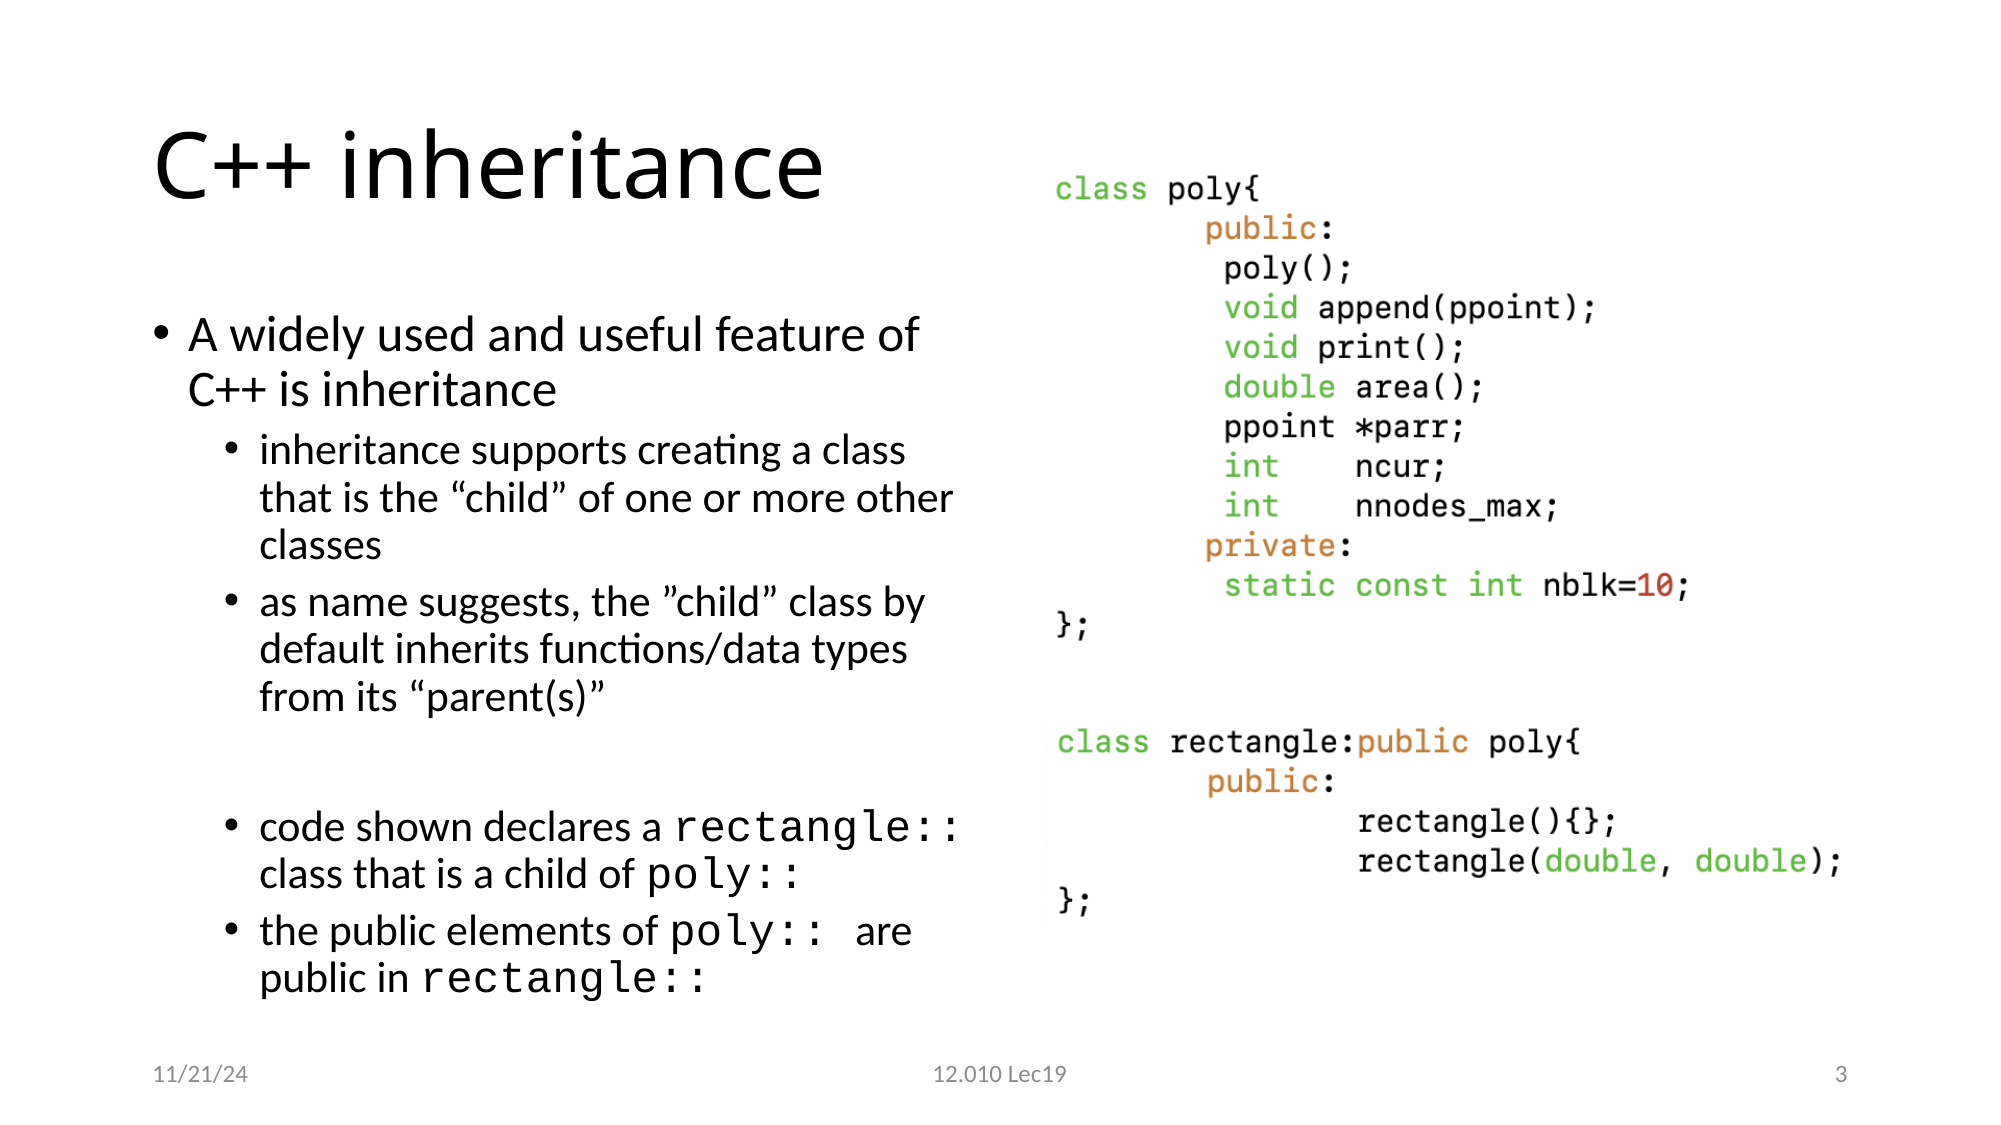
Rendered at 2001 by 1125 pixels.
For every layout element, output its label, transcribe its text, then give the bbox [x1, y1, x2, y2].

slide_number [137, 1042, 588, 1103]
picture [1046, 168, 1968, 648]
title C++ inheritance [137, 59, 1863, 278]
slide_number 3 [1412, 1042, 1863, 1103]
picture [1046, 721, 1949, 926]
list A widely used and useful feature of C++ is inheritance inheritance supports creating a class that is the “child” of one or more other classes as name suggests, the ”child” class by default inherits functions/data types from its “parent(s)” code shown declares a rectangle:: class that is a child of poly:: the public elements of poly:: are public in rectangle:: [137, 299, 1000, 1014]
footer 12.010 Lec19 [662, 1042, 1338, 1103]
